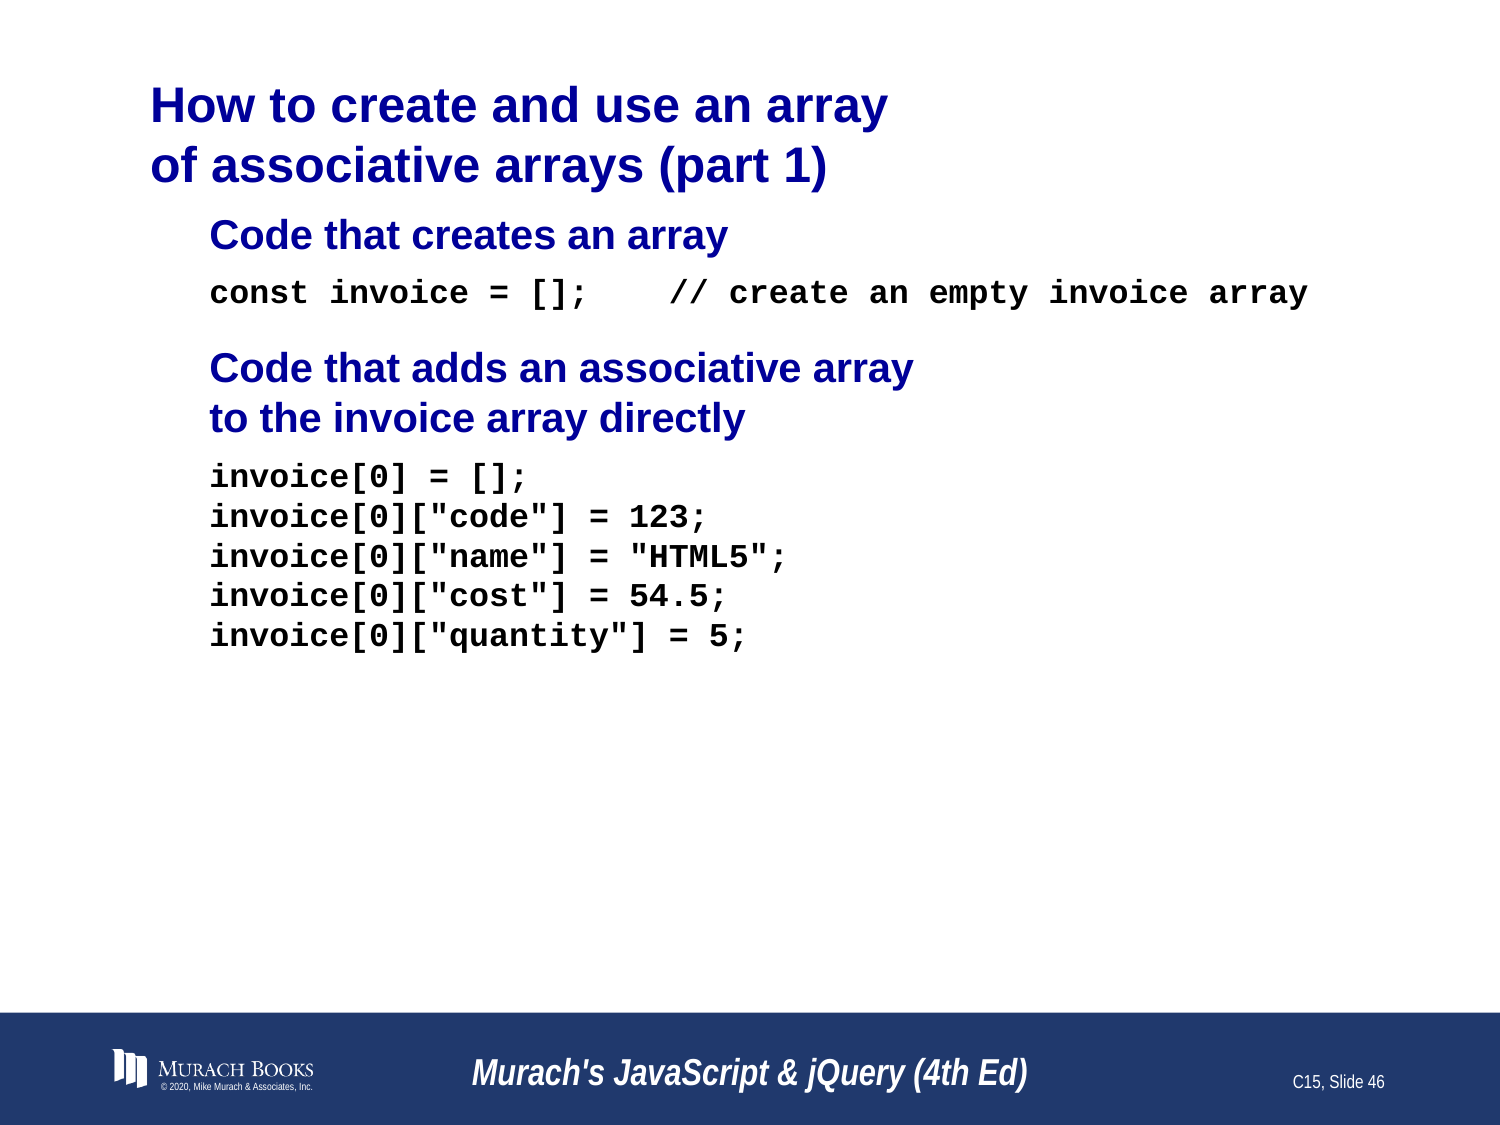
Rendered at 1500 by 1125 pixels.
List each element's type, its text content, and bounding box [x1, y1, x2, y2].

list Code that creates an array const invoice = []; // create an empty invoice array Code that adds an associative array to the invoice array directly invoice[0] = []; invoice[0]["code"] = 123; invoice[0]["name"] = "HTML5"; invoice[0]["cost"] = 54.5; invoice[0]["quantity"] = 5; [137, 200, 1350, 1000]
slide_number C15, Slide 46 [1087, 1025, 1400, 1100]
footer © 2020, Mike Murach & Associates, Inc. [12, 1025, 463, 1100]
slide_number Murach's JavaScript & jQuery (4th Ed) [463, 1025, 1050, 1100]
title How to create and use an array of associative arrays (part 1) [150, 72, 1350, 194]
